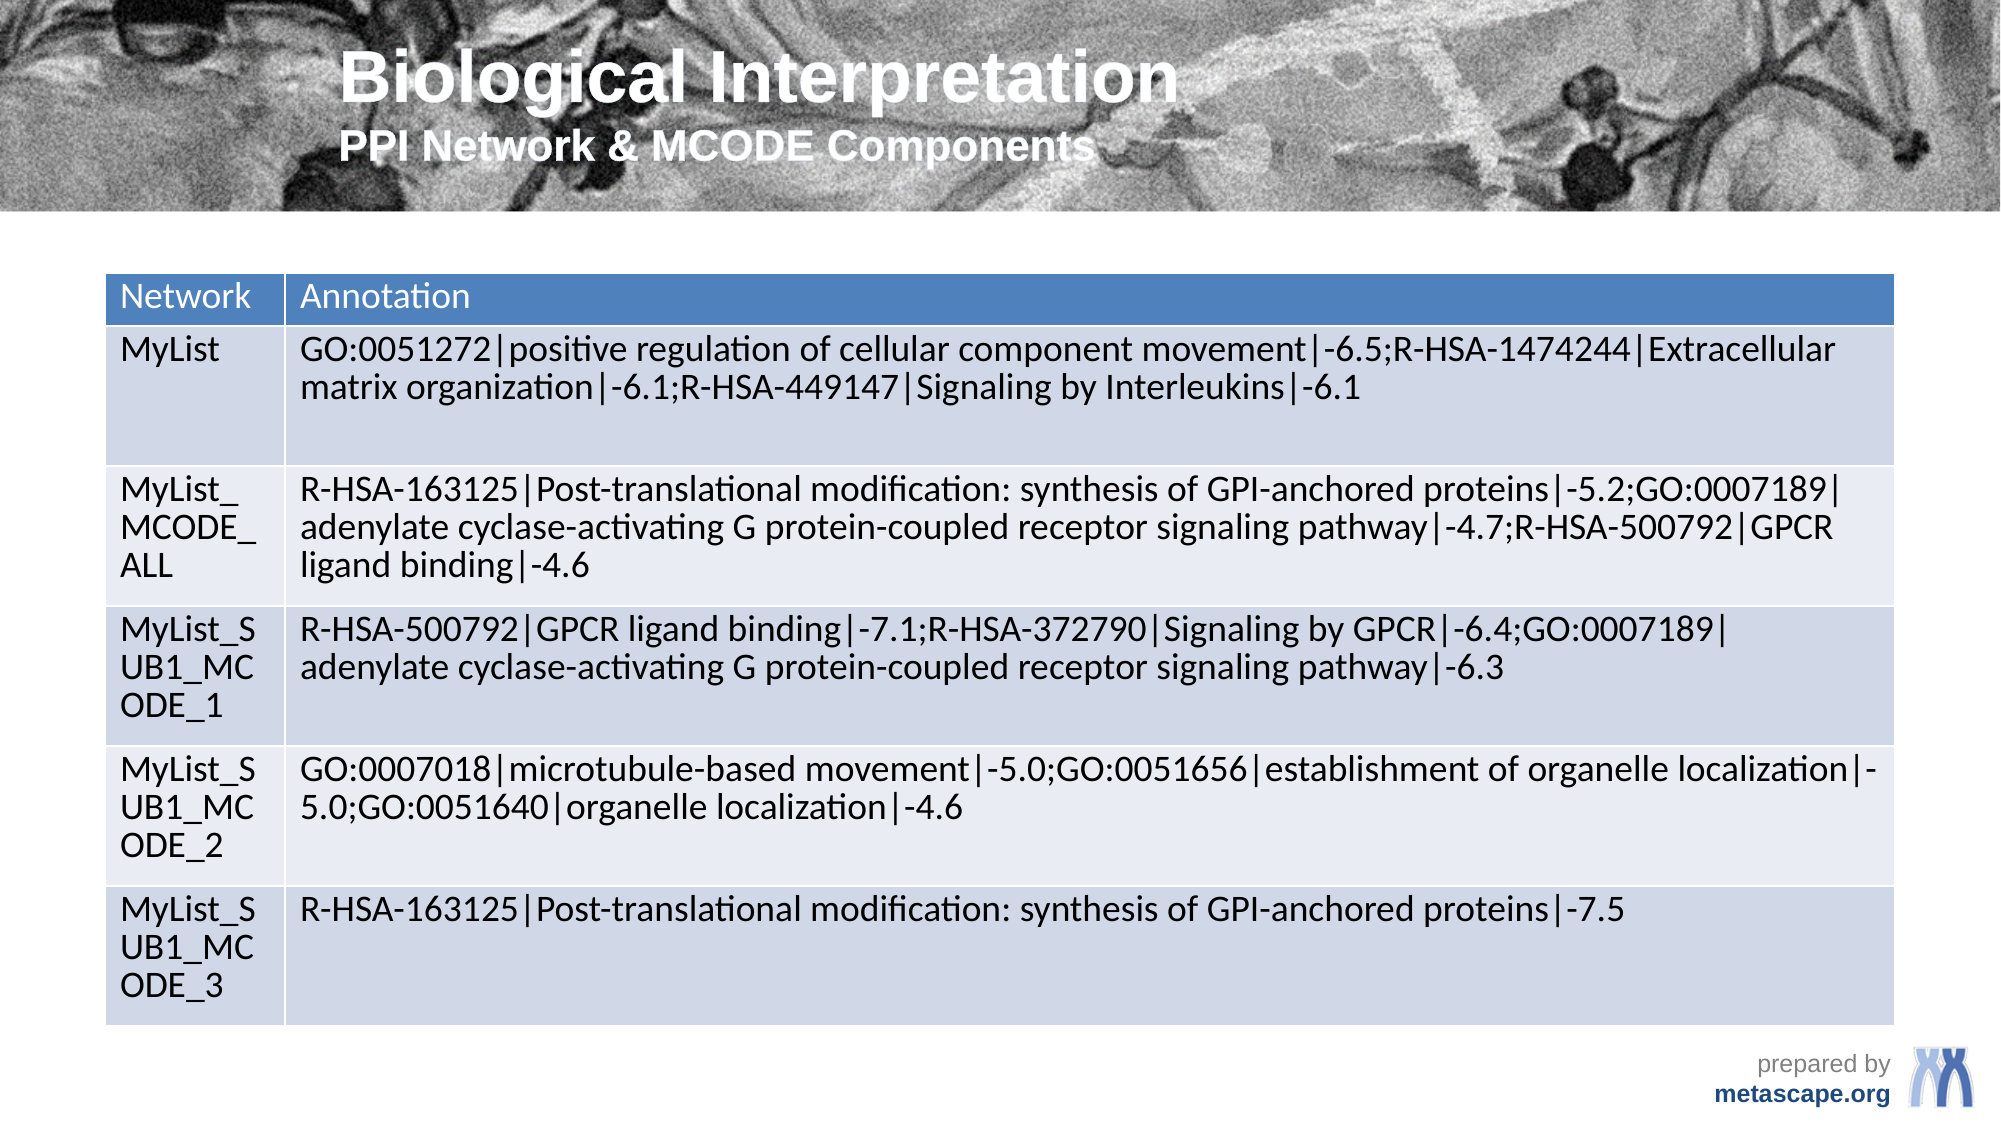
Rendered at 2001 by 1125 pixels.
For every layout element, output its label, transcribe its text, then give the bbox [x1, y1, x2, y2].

table_cell MyList_MCODE_ALL [106, 467, 284, 605]
table_cell R-HSA-163125|Post-translational modification: synthesis of GPI-anchored proteins|-5.2;GO:0007189|adenylate cyclase-activating G protein-coupled receptor signaling pathway|-4.7;R-HSA-500792|GPCR ligand binding|-4.6 [286, 467, 1894, 605]
table_cell MyList_SUB1_MCODE_1 [106, 607, 284, 745]
table_cell MyList_SUB1_MCODE_3 [106, 887, 284, 1025]
table_cell GO:0007018|microtubule-based movement|-5.0;GO:0051656|establishment of organelle localization|-5.0;GO:0051640|organelle localization|-4.6 [286, 747, 1894, 885]
picture [0, 0, 2001, 1125]
title Biological Interpretation PPI Network & MCODE Components [323, 11, 1226, 187]
table_cell MyList_SUB1_MCODE_2 [106, 747, 284, 885]
table_header Annotation [286, 274, 1894, 325]
table_header Network [106, 274, 284, 325]
table_cell R-HSA-163125|Post-translational modification: synthesis of GPI-anchored proteins|-7.5 [286, 887, 1894, 1025]
table_cell GO:0051272|positive regulation of cellular component movement|-6.5;R-HSA-1474244|Extracellular matrix organization|-6.1;R-HSA-449147|Signaling by Interleukins|-6.1 [286, 327, 1894, 465]
table_cell R-HSA-500792|GPCR ligand binding|-7.1;R-HSA-372790|Signaling by GPCR|-6.4;GO:0007189|adenylate cyclase-activating G protein-coupled receptor signaling pathway|-6.3 [286, 607, 1894, 745]
table_cell MyList [106, 327, 284, 465]
